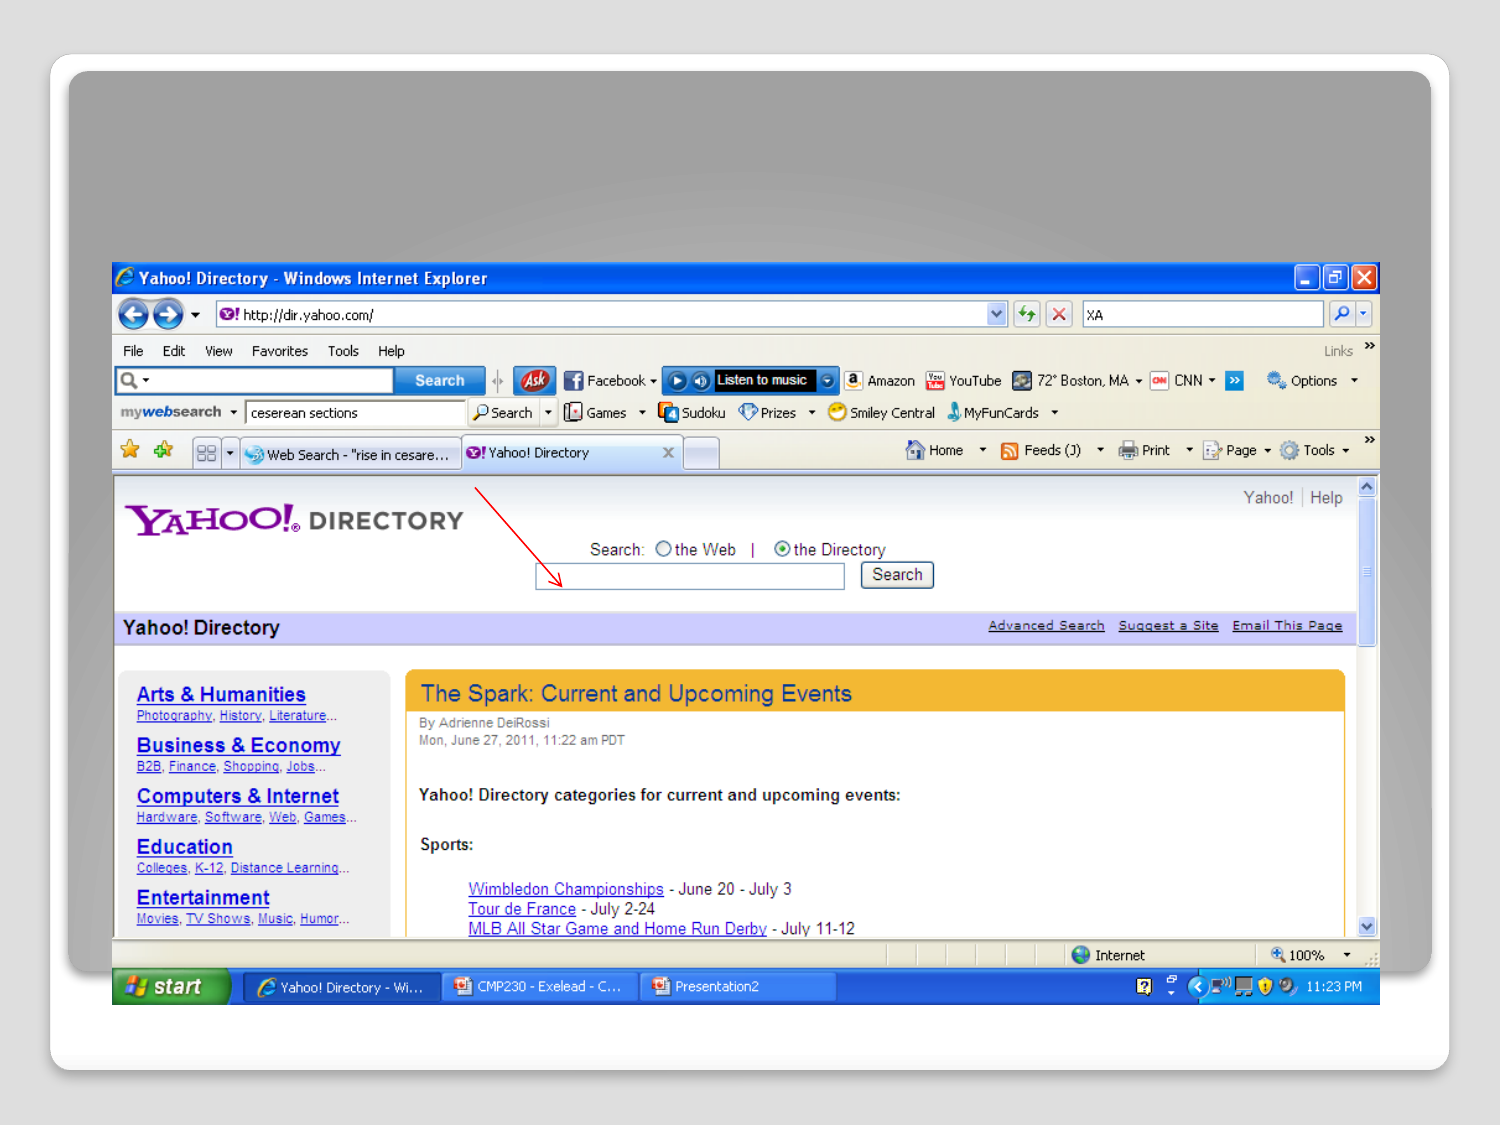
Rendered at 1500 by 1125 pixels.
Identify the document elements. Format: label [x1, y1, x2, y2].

text_box [468, 493, 569, 582]
list [112, 262, 1380, 1006]
